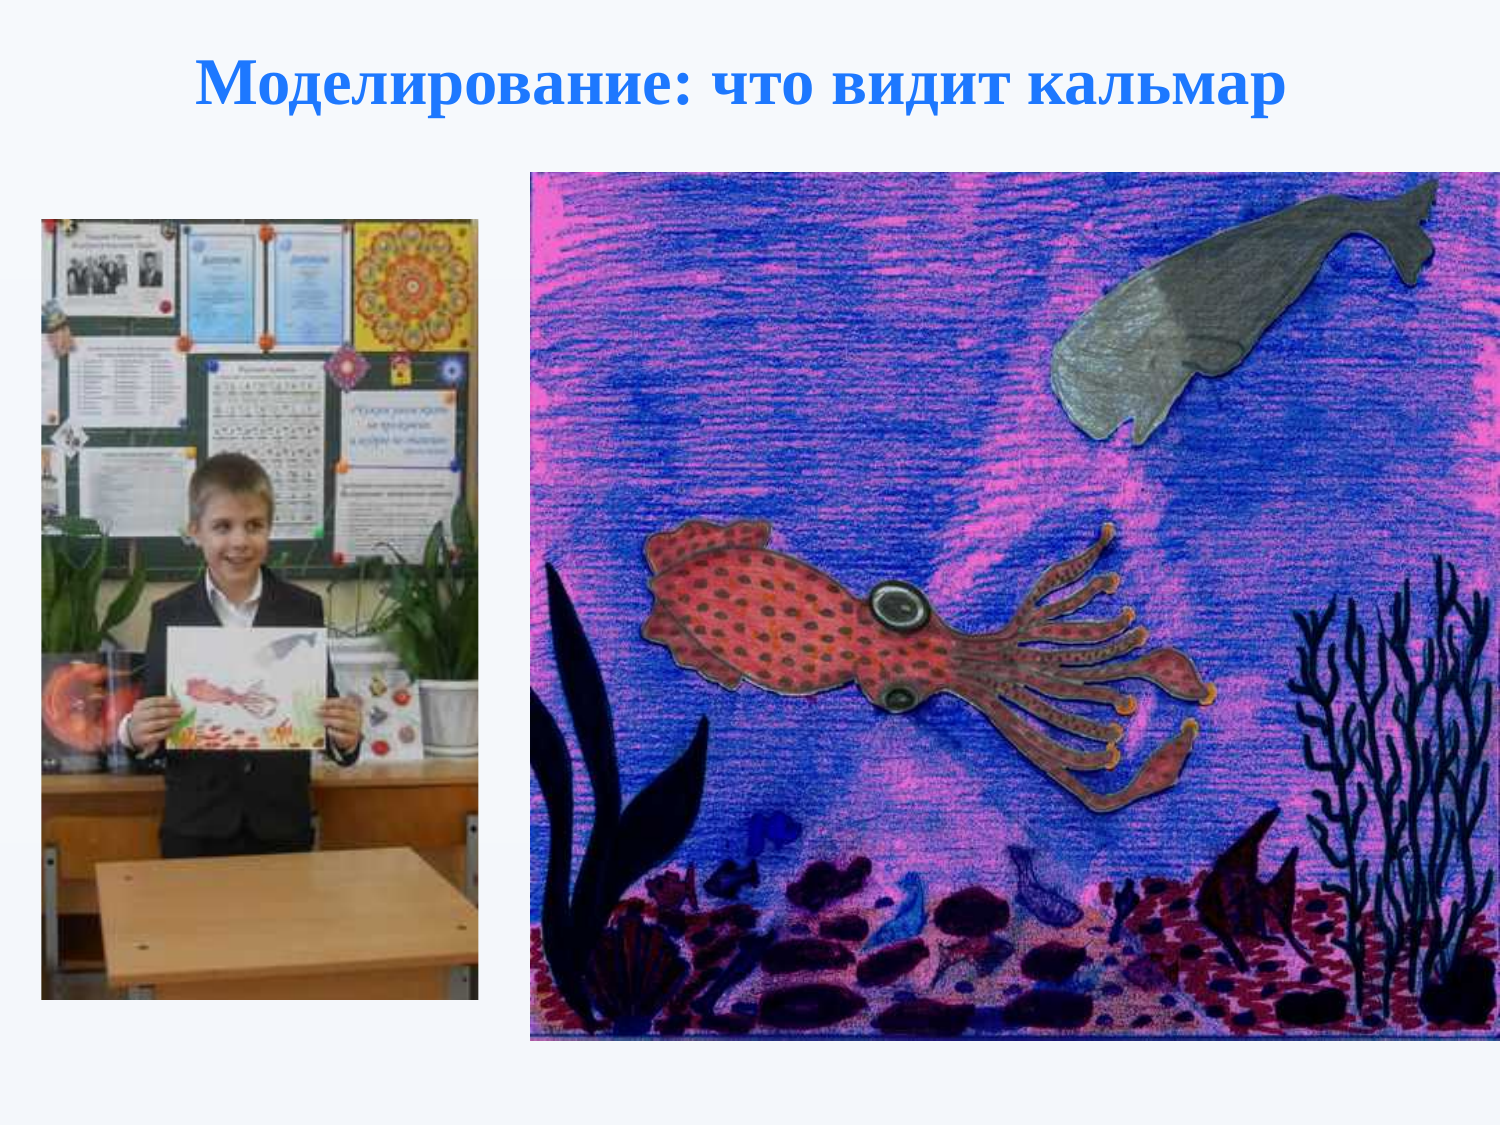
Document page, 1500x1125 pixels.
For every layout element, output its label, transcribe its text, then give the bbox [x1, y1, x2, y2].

picture [530, 172, 1500, 1041]
text_box Моделирование: что видит кальмар [64, 30, 1436, 126]
picture [41, 219, 479, 1000]
